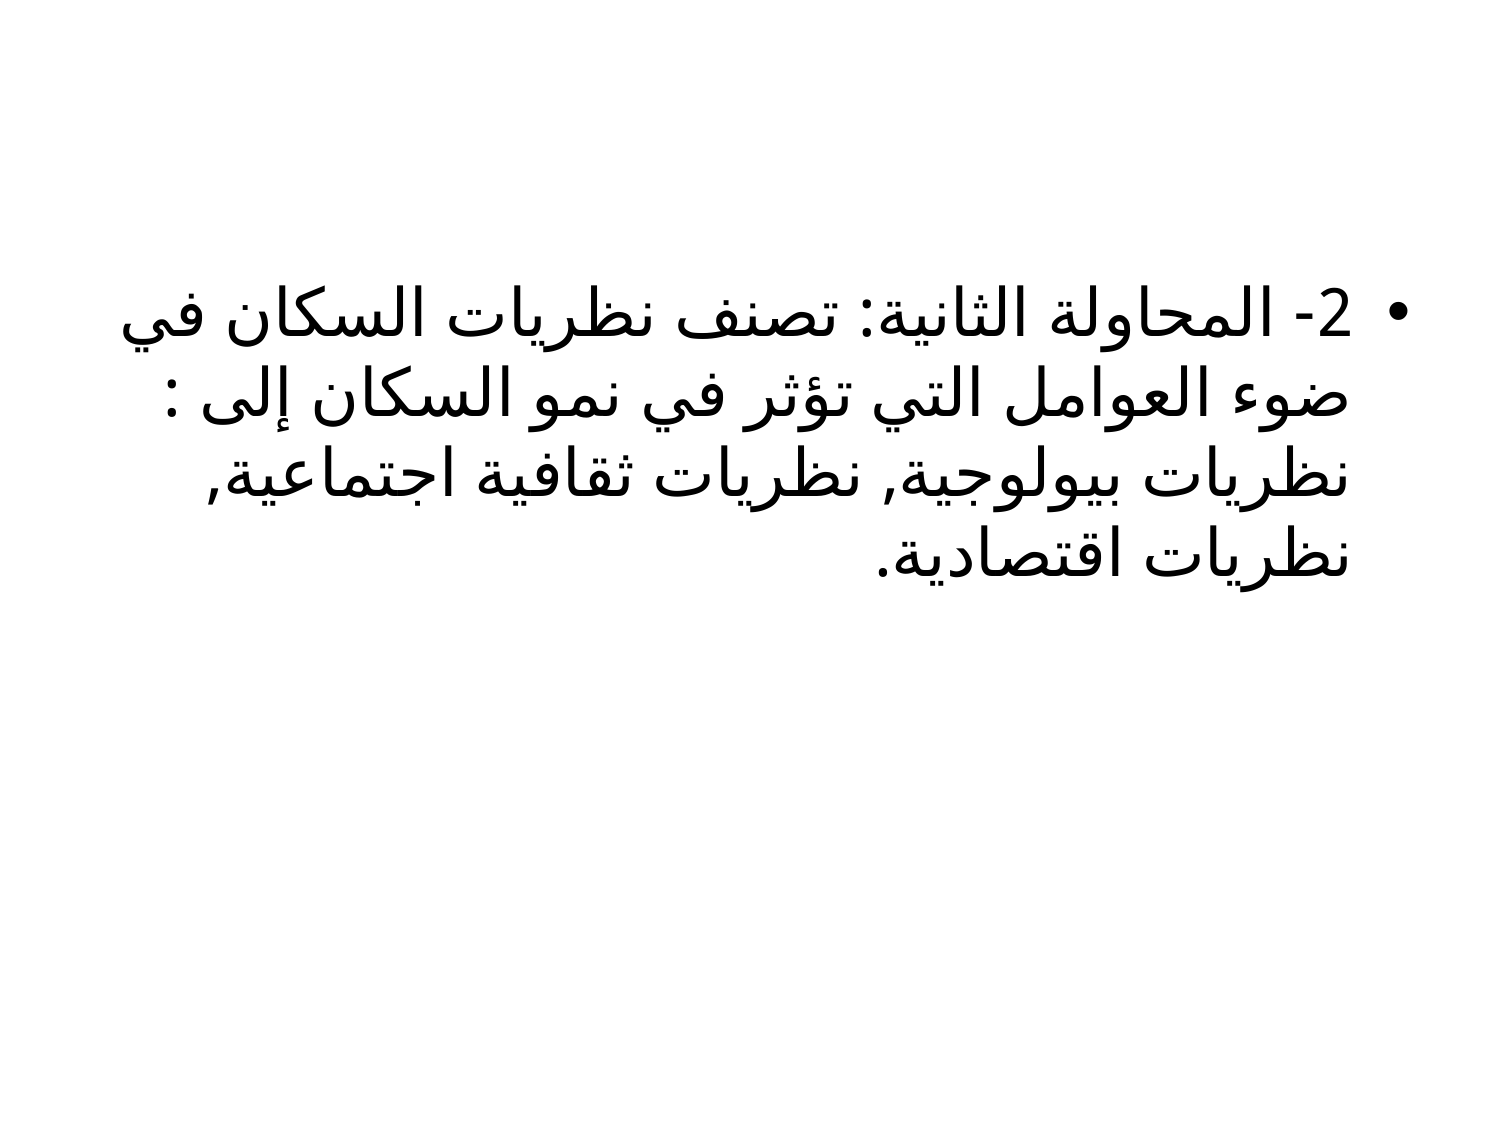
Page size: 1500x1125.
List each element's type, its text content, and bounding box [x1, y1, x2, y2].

list 2- المحاولة الثانية: تصنف نظريات السكان في ضوء العوامل التي تؤثر في نمو السكان إلى : نظريات بيولوجية, نظريات ثقافية اجتماعية, نظريات اقتصادية. [75, 262, 1425, 1005]
